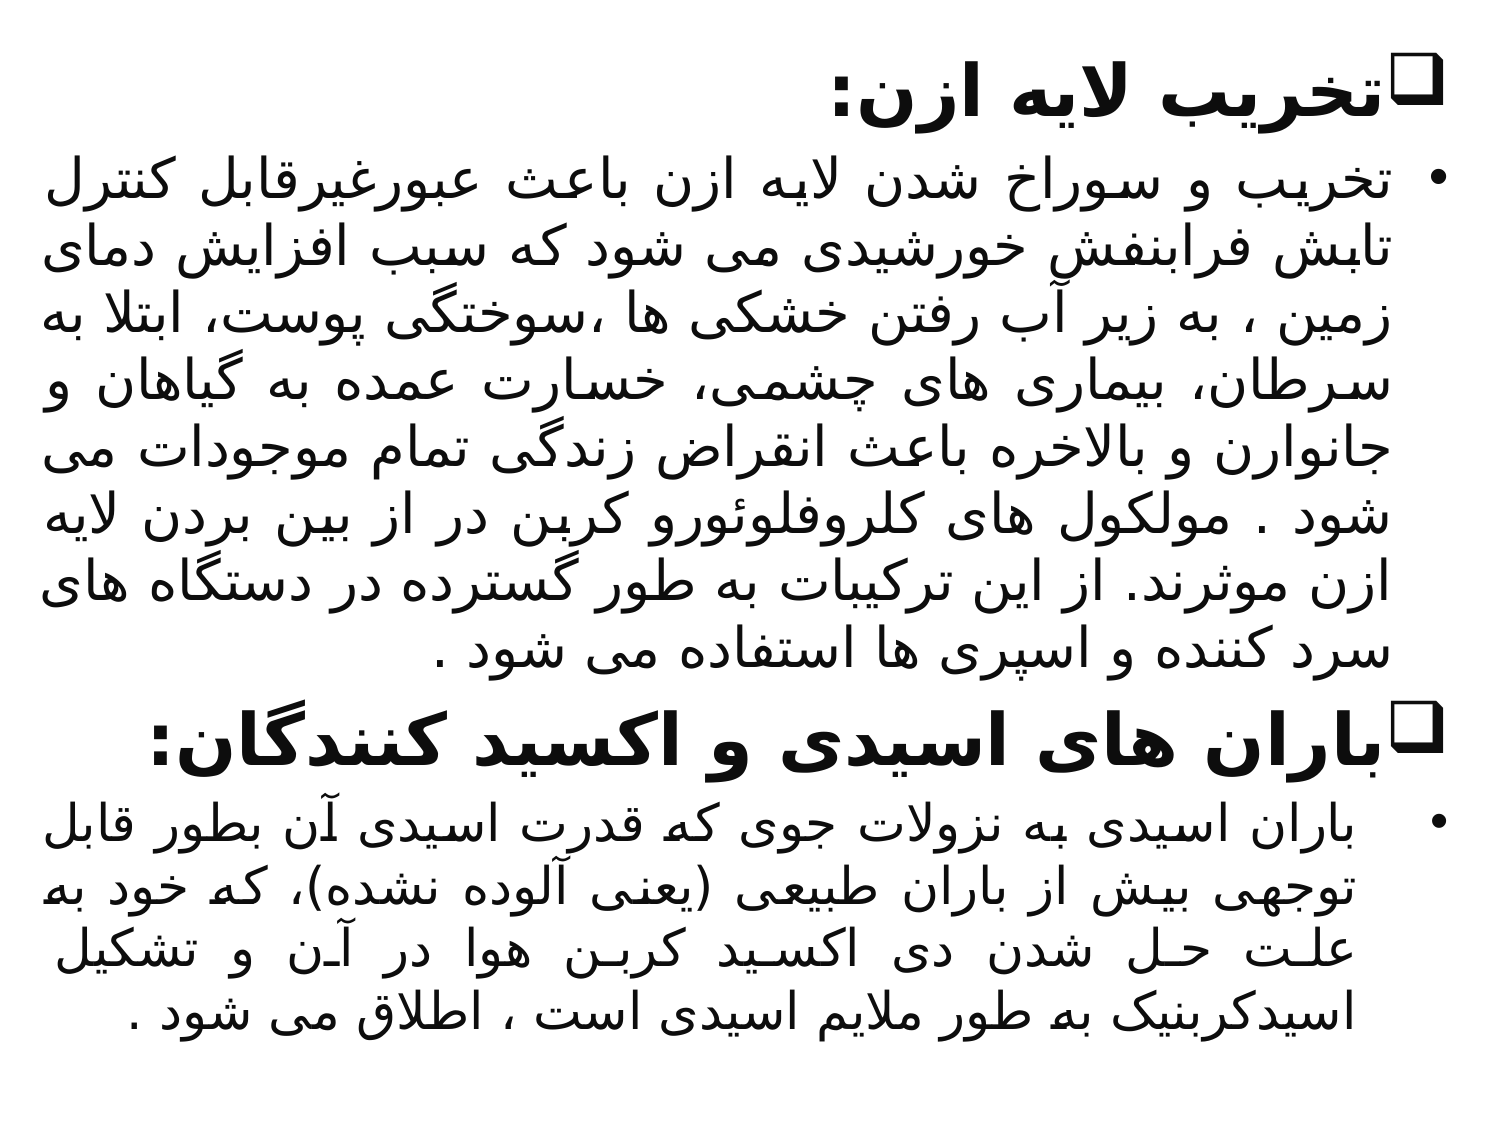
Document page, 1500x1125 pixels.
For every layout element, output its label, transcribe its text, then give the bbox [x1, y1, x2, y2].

list تخریب لایه ازن: تخریب و سوراخ شدن لایه ازن باعث عبورغیرقابل کنترل تابش فرابنفش خورشیدی می شود که سبب افزایش دمای زمین ، به زیر آب رفتن خشکی ها ،سوختگی پوست، ابتلا به سرطان، بیماری های چشمی، خسارت عمده به گیاهان و جانوارن و بالاخره باعث انقراض زندگی تمام موجودات می شود . مولکول های کلروفلوئورو کربن در از بین بردن لایه ازن موثرند. از این ترکیبات به طور گسترده در دستگاه های سرد کننده و اسپری ها استفاده می شود . باران های اسیدی و اکسید کنندگان: باران اسیدی به نزولات جوی که قدرت اسیدی آن بطور قابل توجهی بیش از باران طبیعی (یعنی آلوده نشده)، که خود به علت حل شدن دی اکسید کربن هوا در آن و تشکیل اسیدکربنیک به طور ملایم اسیدی است ، اطلاق می شود . [24, 37, 1463, 1063]
